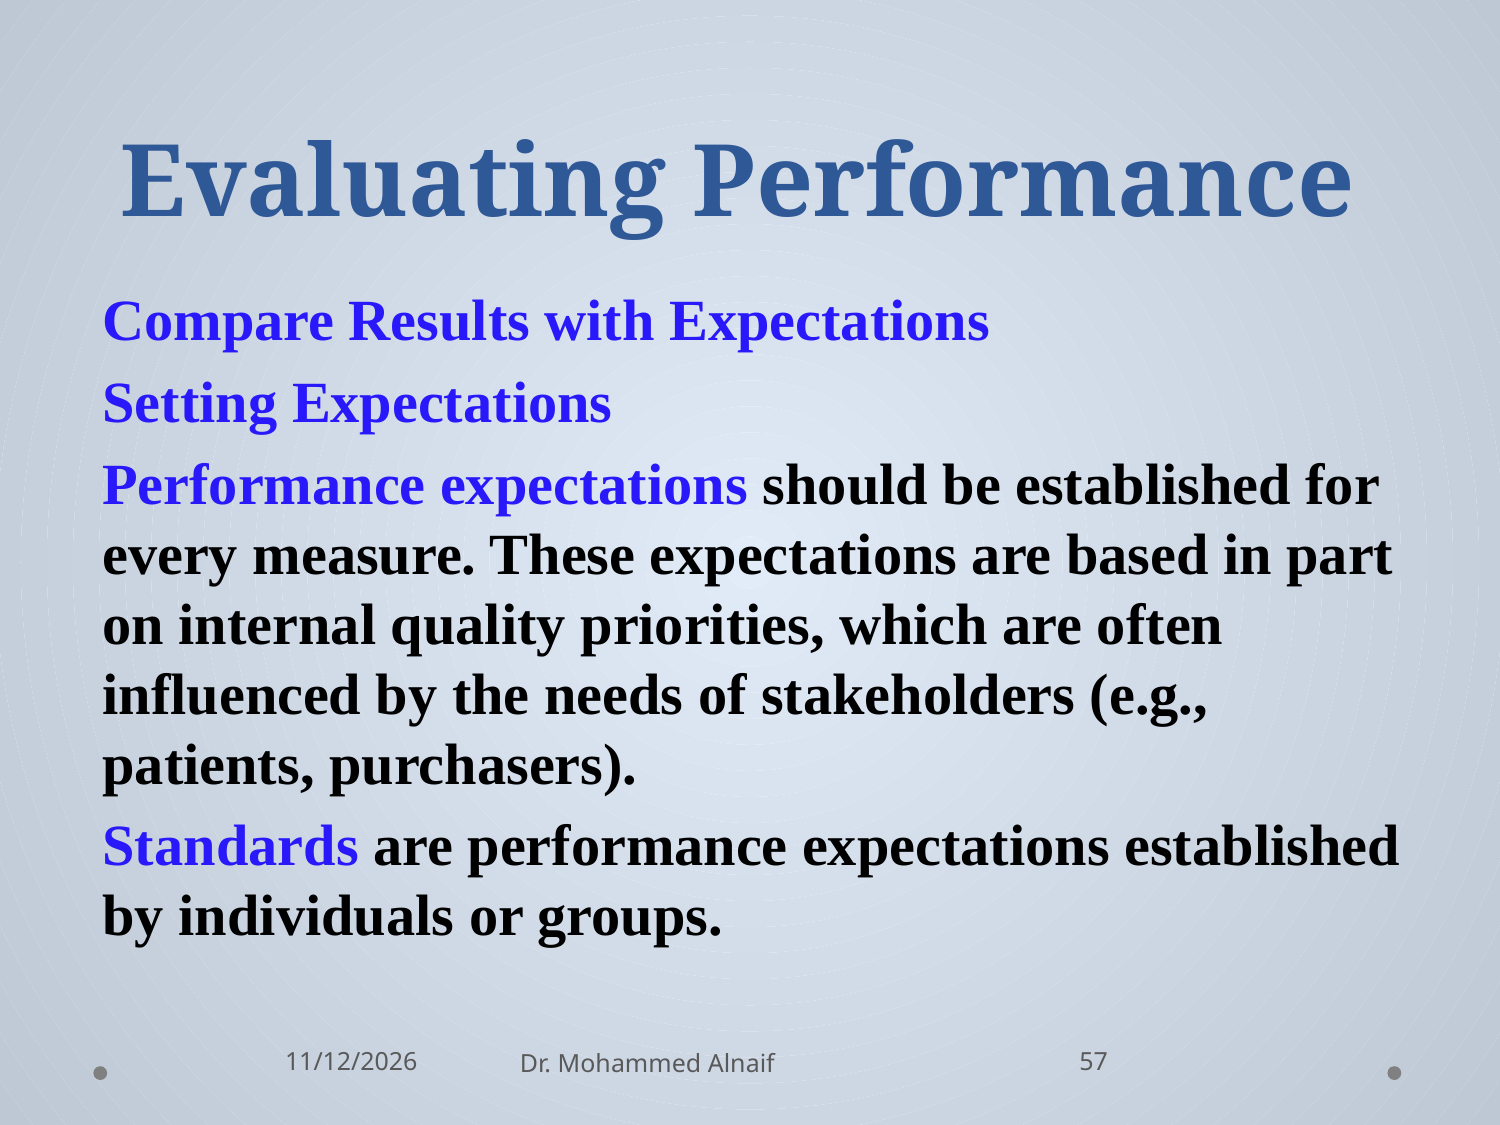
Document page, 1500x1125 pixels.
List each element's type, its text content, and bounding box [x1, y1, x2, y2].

title Evaluating Performance [100, 78, 1376, 244]
footer Dr. Mohammed Alnaif [512, 1025, 988, 1100]
slide_number 57 [1074, 1025, 1425, 1100]
subtitle Compare Results with Expectations Setting Expectations Performance expectations should be established for every measure. These expectations are based in part on internal quality priorities, which are often influenced by the needs of stakeholders (e.g., patients, purchasers). Standards are performance expectations established by individuals or groups. [87, 275, 1425, 1001]
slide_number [75, 1025, 425, 1100]
